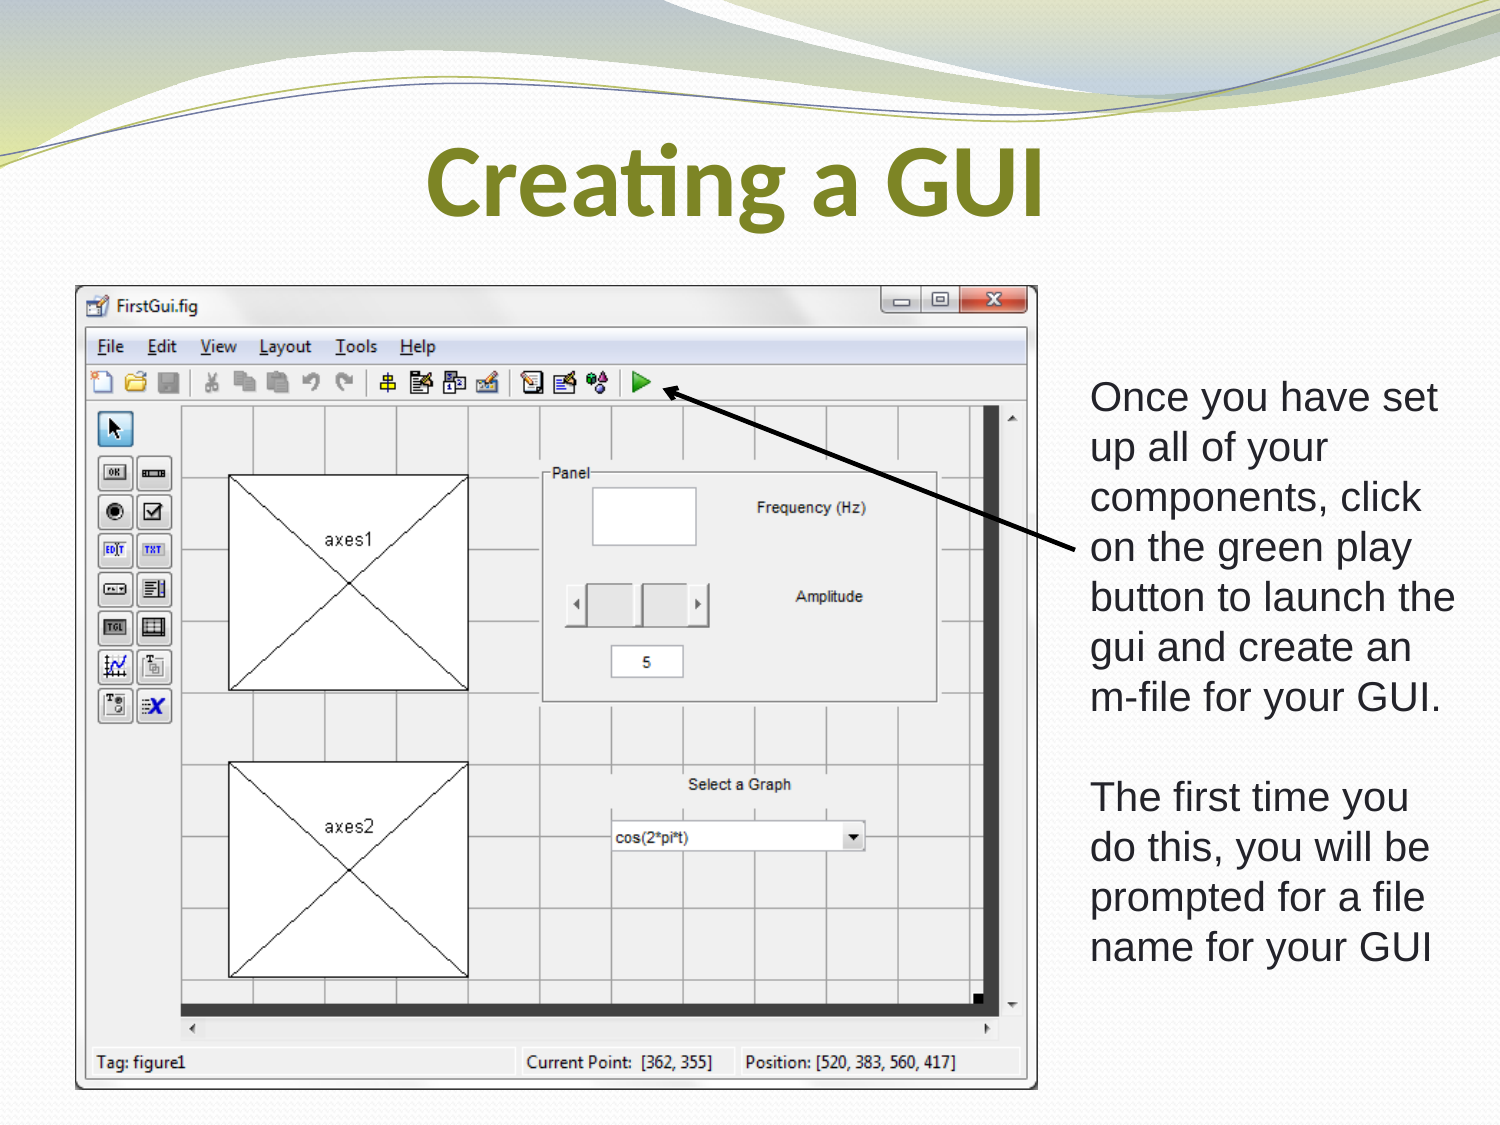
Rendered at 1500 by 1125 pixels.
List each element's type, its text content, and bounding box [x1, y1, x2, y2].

title Creating a GUI [62, 50, 1413, 238]
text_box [662, 388, 1076, 551]
text_box Once you have set up all of your components, click on the green play button to launch the gui and create an m-file for your GUI. The first time you do this, you will be prompted for a file name for your GUI [1074, 362, 1475, 978]
picture [74, 285, 1038, 1090]
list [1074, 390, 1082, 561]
